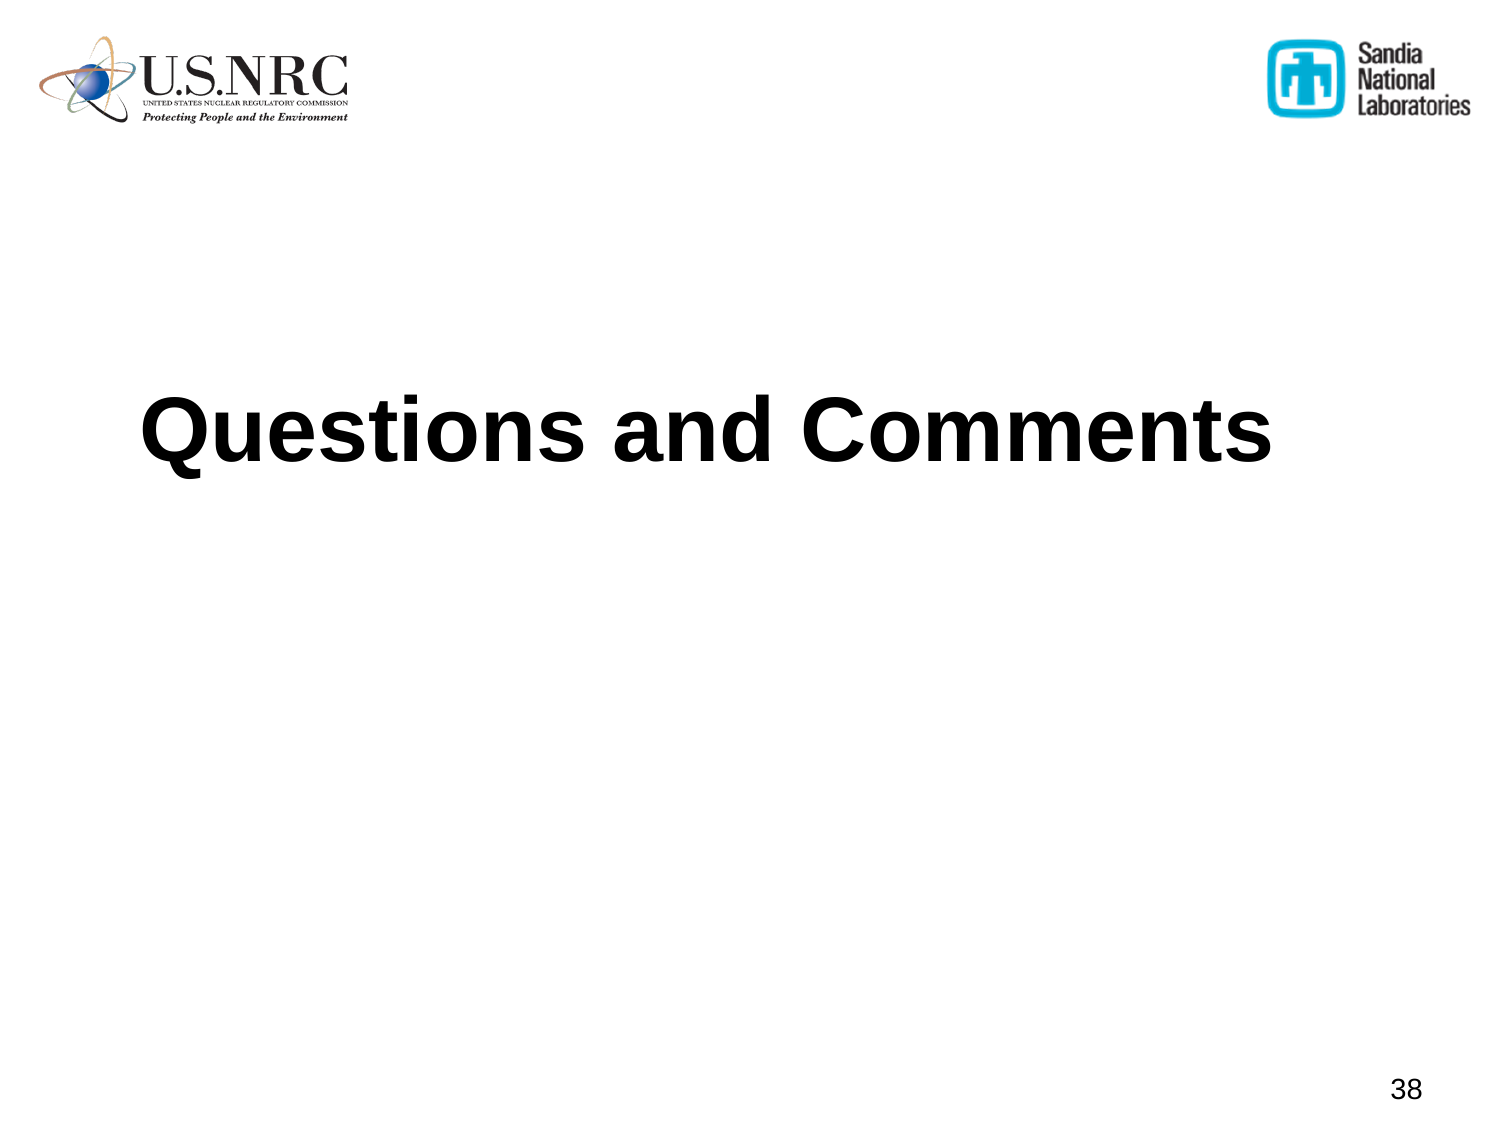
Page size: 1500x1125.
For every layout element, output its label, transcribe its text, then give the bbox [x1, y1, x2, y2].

list Questions and Comments [87, 362, 1338, 1063]
picture [37, 33, 350, 126]
picture [1262, 33, 1475, 126]
slide_number 38 [1353, 1062, 1461, 1113]
